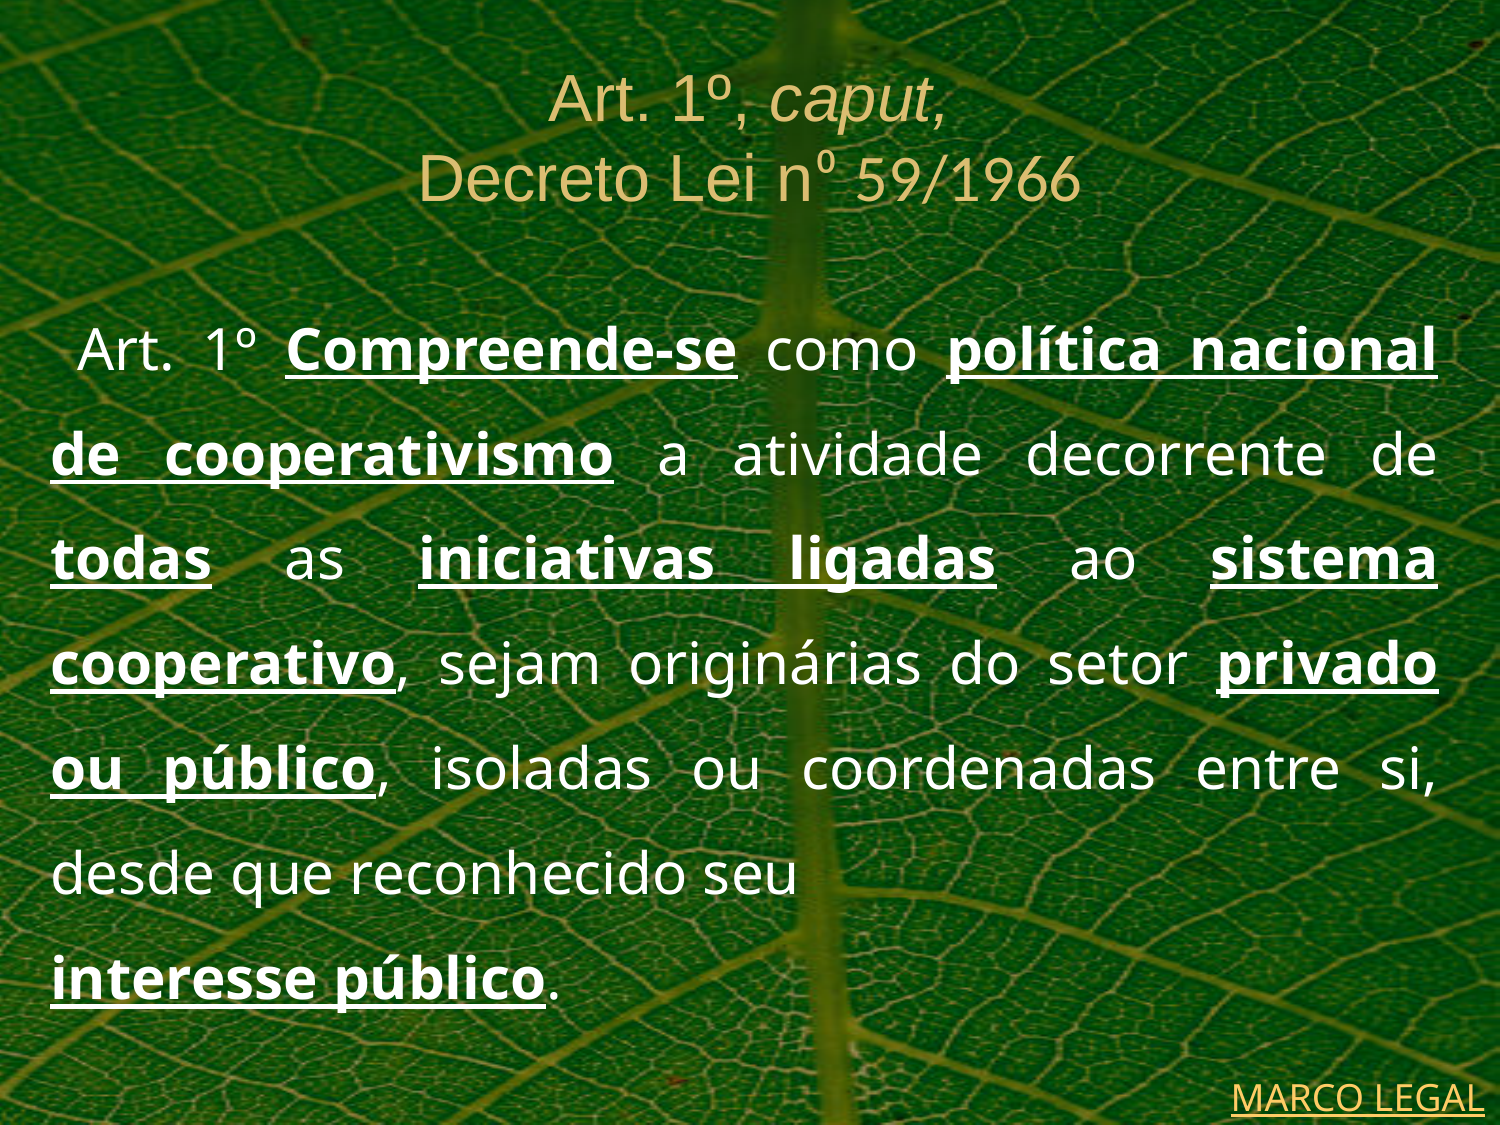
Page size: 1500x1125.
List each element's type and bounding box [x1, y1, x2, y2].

list [0, 0, 1500, 1125]
